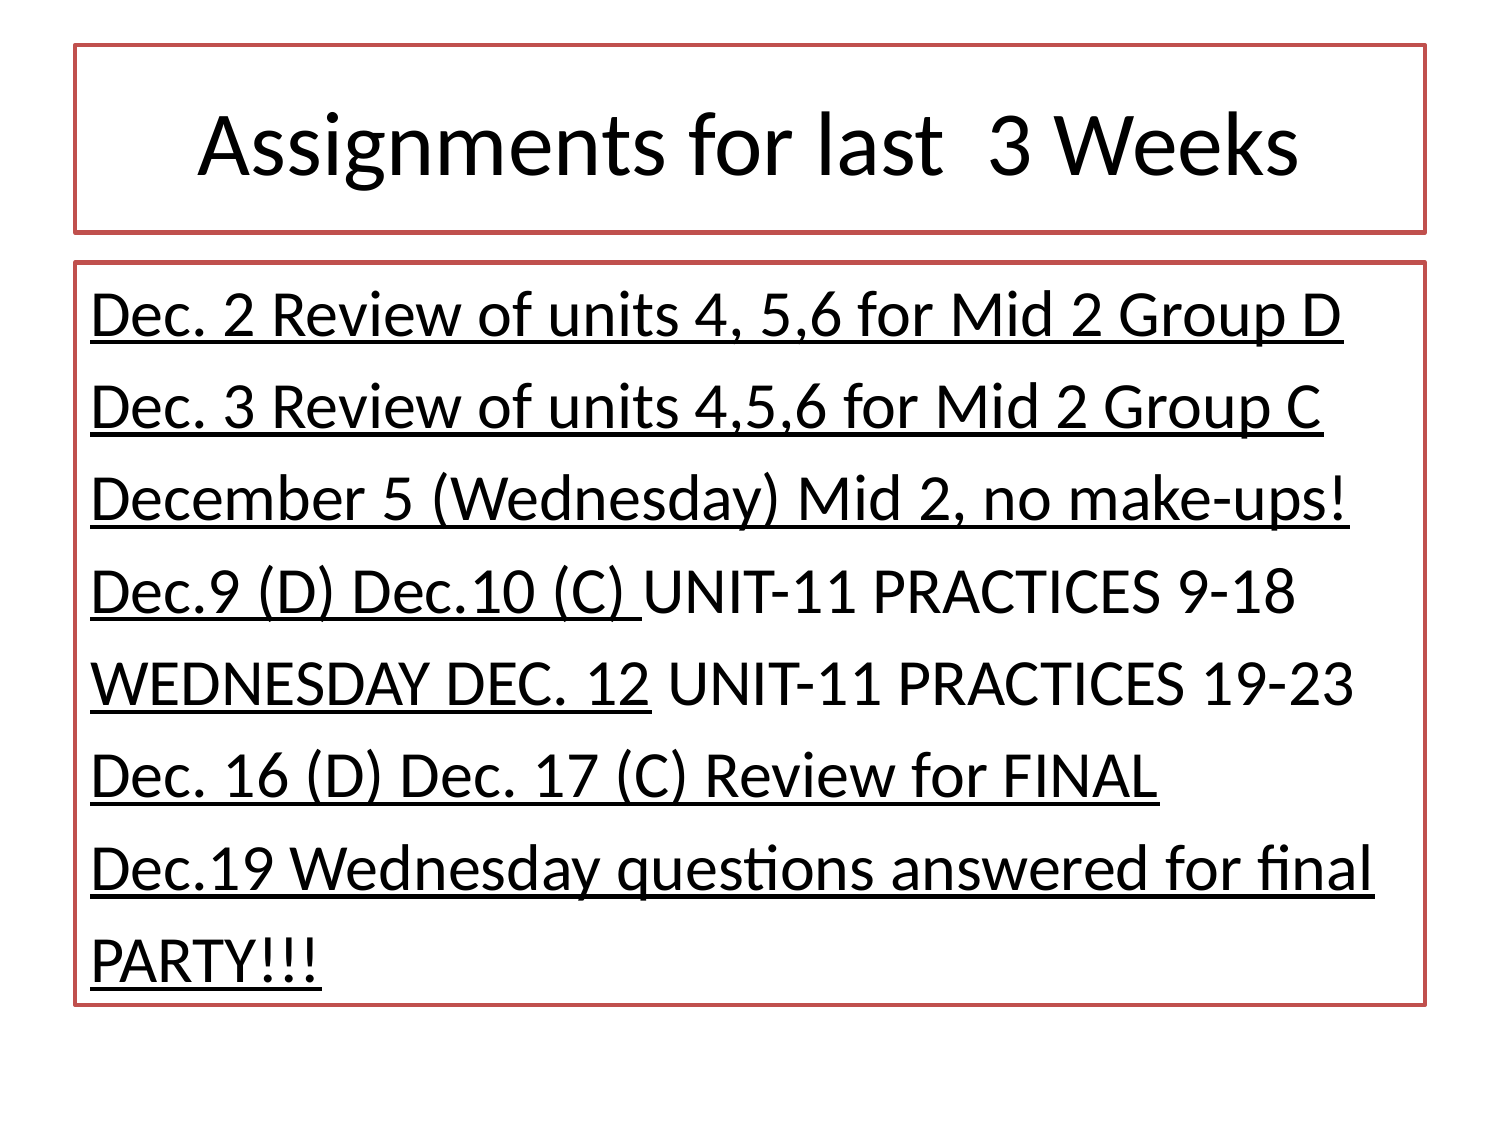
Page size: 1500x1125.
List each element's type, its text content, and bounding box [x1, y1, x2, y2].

title Assignments for last 3 Weeks [73, 43, 1427, 235]
list Dec. 2 Review of units 4, 5,6 for Mid 2 Group D Dec. 3 Review of units 4,5,6 for Mid 2 Group C December 5 (Wednesday) Mid 2, no make-ups! Dec.9 (D) Dec.10 (C) UNIT-11 PRACTICES 9-18 WEDNESDAY DEC. 12 UNIT-11 PRACTICES 19-23 Dec. 16 (D) Dec. 17 (C) Review for FINAL Dec.19 Wednesday questions answered for final PARTY!!! [73, 260, 1427, 1007]
